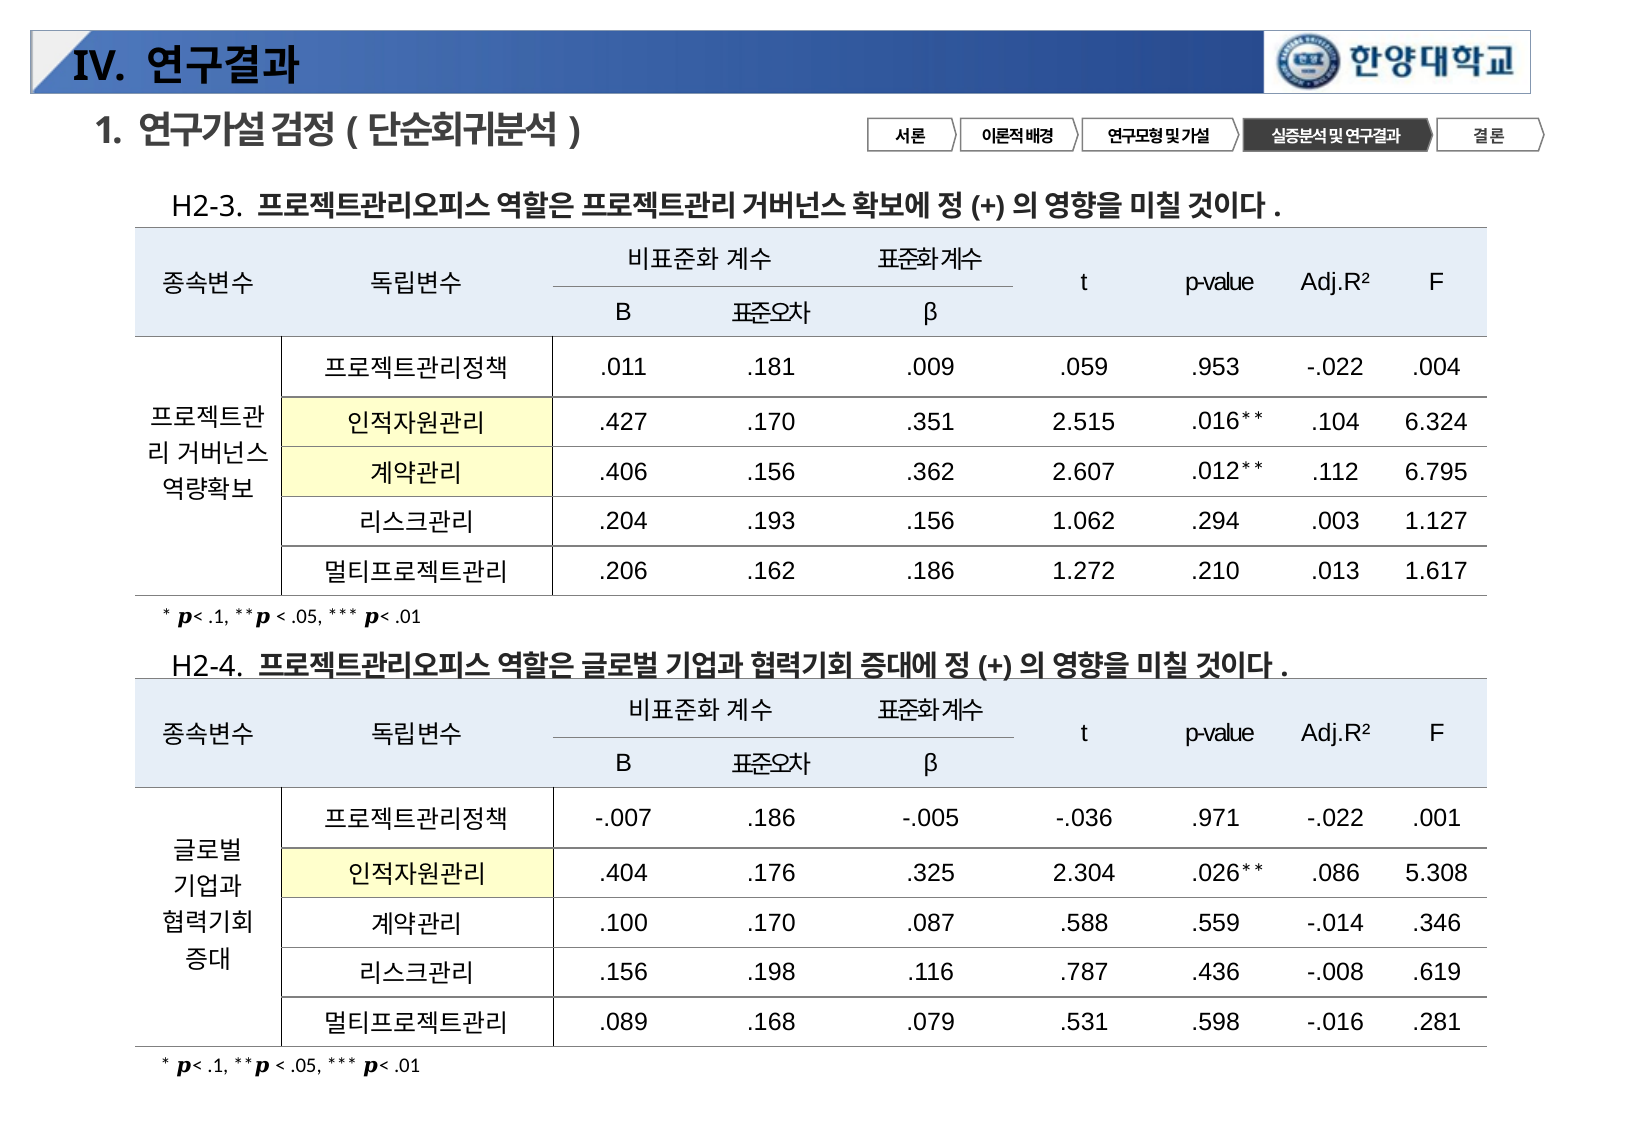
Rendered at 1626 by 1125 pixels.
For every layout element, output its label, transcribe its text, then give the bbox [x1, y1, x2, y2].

table_cell 리스크관리 [282, 497, 552, 545]
table_cell .787 [1014, 948, 1155, 996]
table_cell .170 [694, 398, 848, 446]
table_cell .004 [1386, 337, 1487, 396]
table_cell 1.617 [1386, 547, 1487, 590]
table_cell 인적자원관리 [282, 398, 552, 446]
table_cell 6.795 [1386, 447, 1487, 496]
table_cell .089 [554, 998, 695, 1039]
table_cell .294 [1155, 497, 1285, 545]
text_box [867, 118, 1544, 152]
table_cell .156 [554, 948, 695, 996]
table_cell -.022 [1285, 337, 1386, 396]
table_header 독립변수 [281, 230, 553, 336]
table_cell .112 [1285, 447, 1386, 496]
table_cell .116 [848, 948, 1014, 996]
table_cell 멀티프로젝트관리 [282, 998, 553, 1039]
table_cell 2.304 [1014, 849, 1155, 897]
table_cell 2.515 [1013, 398, 1155, 446]
table_header 표준화 계수 [848, 690, 1014, 737]
table_cell .156 [848, 497, 1013, 545]
table_cell .186 [848, 547, 1013, 590]
table_cell .026** [1155, 849, 1285, 897]
table_cell .619 [1386, 948, 1487, 996]
table_cell .104 [1285, 398, 1386, 446]
table_cell .181 [694, 337, 848, 396]
table_header 종속변수 [135, 228, 281, 336]
table_cell .598 [1155, 998, 1285, 1039]
table_cell .162 [694, 547, 848, 590]
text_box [30, 30, 1531, 97]
table_cell 6.324 [1386, 398, 1487, 446]
table_cell .059 [1013, 337, 1155, 396]
table_cell 2.607 [1013, 447, 1155, 496]
table_cell 표준오차 [694, 287, 848, 336]
table_cell -.022 [1285, 788, 1386, 847]
table_header p-value [1155, 690, 1285, 787]
table_cell 글로벌 기업과 협력기회 증대 [135, 788, 281, 1046]
table_cell .406 [553, 447, 694, 496]
table_cell .436 [1155, 948, 1285, 996]
table_cell 멀티프로젝트관리 [282, 547, 552, 590]
table_cell .016** [1155, 398, 1285, 446]
table_cell -.016 [1285, 998, 1386, 1039]
table_cell .953 [1155, 337, 1285, 396]
text_box H2-4. 프로젝트관리오피스 역할은 글로벌 기업과 협력기회 증대에 정(+)의 영향을 미칠 것이다. [148, 633, 1571, 690]
table_cell 리스크관리 [282, 948, 553, 996]
table_cell .009 [848, 337, 1013, 396]
table_cell 1.127 [1386, 497, 1487, 545]
table_cell .362 [848, 447, 1013, 496]
text_box * 𝒑< .1, **𝒑 < .05, *** 𝒑< .01 [145, 1039, 1516, 1084]
table_cell .168 [695, 998, 848, 1039]
table_header 비표준화 계수 [553, 690, 848, 737]
table_header t [1013, 230, 1155, 336]
table_cell .588 [1014, 898, 1155, 947]
table_header 표준화 계수 [848, 230, 1013, 286]
table_cell .971 [1155, 788, 1285, 847]
table_cell 표준오차 [695, 738, 848, 787]
table_header F [1386, 690, 1487, 787]
table_cell .001 [1386, 788, 1487, 847]
table_cell .404 [554, 849, 695, 897]
table_cell B [553, 738, 695, 787]
table_cell 5.308 [1386, 849, 1487, 897]
table_cell .204 [553, 497, 694, 545]
table_cell 1.272 [1013, 547, 1155, 590]
table_header 비표준화 계수 [553, 230, 848, 286]
table_cell .210 [1155, 547, 1285, 590]
table_cell 계약관리 [282, 447, 552, 496]
table_cell -.008 [1285, 948, 1386, 996]
table_header 독립변수 [281, 690, 553, 787]
table_cell .186 [695, 788, 848, 847]
table_cell -.005 [848, 788, 1014, 847]
table_cell .087 [848, 898, 1014, 947]
text_box H2-3. 프로젝트관리오피스 역할은 프로젝트관리 거버넌스 확보에 정(+)의 영향을 미칠 것이다. [148, 172, 1601, 230]
table_cell -.014 [1285, 898, 1386, 947]
table_cell B [553, 287, 694, 336]
table_cell .198 [695, 948, 848, 996]
table_header t [1014, 690, 1155, 787]
table_cell .176 [695, 849, 848, 897]
table_cell .156 [694, 447, 848, 496]
table_cell 계약관리 [282, 898, 553, 947]
table_cell β [848, 738, 1014, 787]
table_header F [1386, 230, 1487, 336]
table_header 종속변수 [135, 679, 281, 787]
text_box * 𝒑< .1, **𝒑 < .05, *** 𝒑< .01 [146, 590, 1517, 635]
table_cell 프로젝트관리 거버넌스 역량확보 [135, 337, 281, 595]
table_cell .531 [1014, 998, 1155, 1039]
table_cell 프로젝트관리정책 [282, 337, 552, 396]
table_cell -.007 [554, 788, 695, 847]
table_cell .346 [1386, 898, 1487, 947]
table_cell 인적자원관리 [282, 849, 553, 897]
text_box 1. 연구가설 검정(단순회귀분석) [78, 98, 1544, 159]
table_header p-value [1155, 230, 1285, 336]
table_cell .011 [553, 337, 694, 396]
table_cell .100 [554, 898, 695, 947]
table_cell .427 [553, 398, 694, 446]
table_cell .170 [695, 898, 848, 947]
table_cell .325 [848, 849, 1014, 897]
table_cell .193 [694, 497, 848, 545]
table_cell β [848, 287, 1013, 336]
table_cell 1.062 [1013, 497, 1155, 545]
table_cell 프로젝트관리정책 [282, 788, 553, 847]
table_cell .013 [1285, 547, 1386, 590]
table_cell -.036 [1014, 788, 1155, 847]
table_cell .079 [848, 998, 1014, 1039]
table_header Adj.R² [1285, 690, 1386, 787]
table_cell .559 [1155, 898, 1285, 947]
table_cell .351 [848, 398, 1013, 446]
table_cell .206 [553, 547, 694, 590]
table_cell .281 [1386, 998, 1487, 1039]
table_cell .003 [1285, 497, 1386, 545]
table_cell .012** [1155, 447, 1285, 496]
table_cell .086 [1285, 849, 1386, 897]
table_header Adj.R² [1285, 230, 1386, 336]
